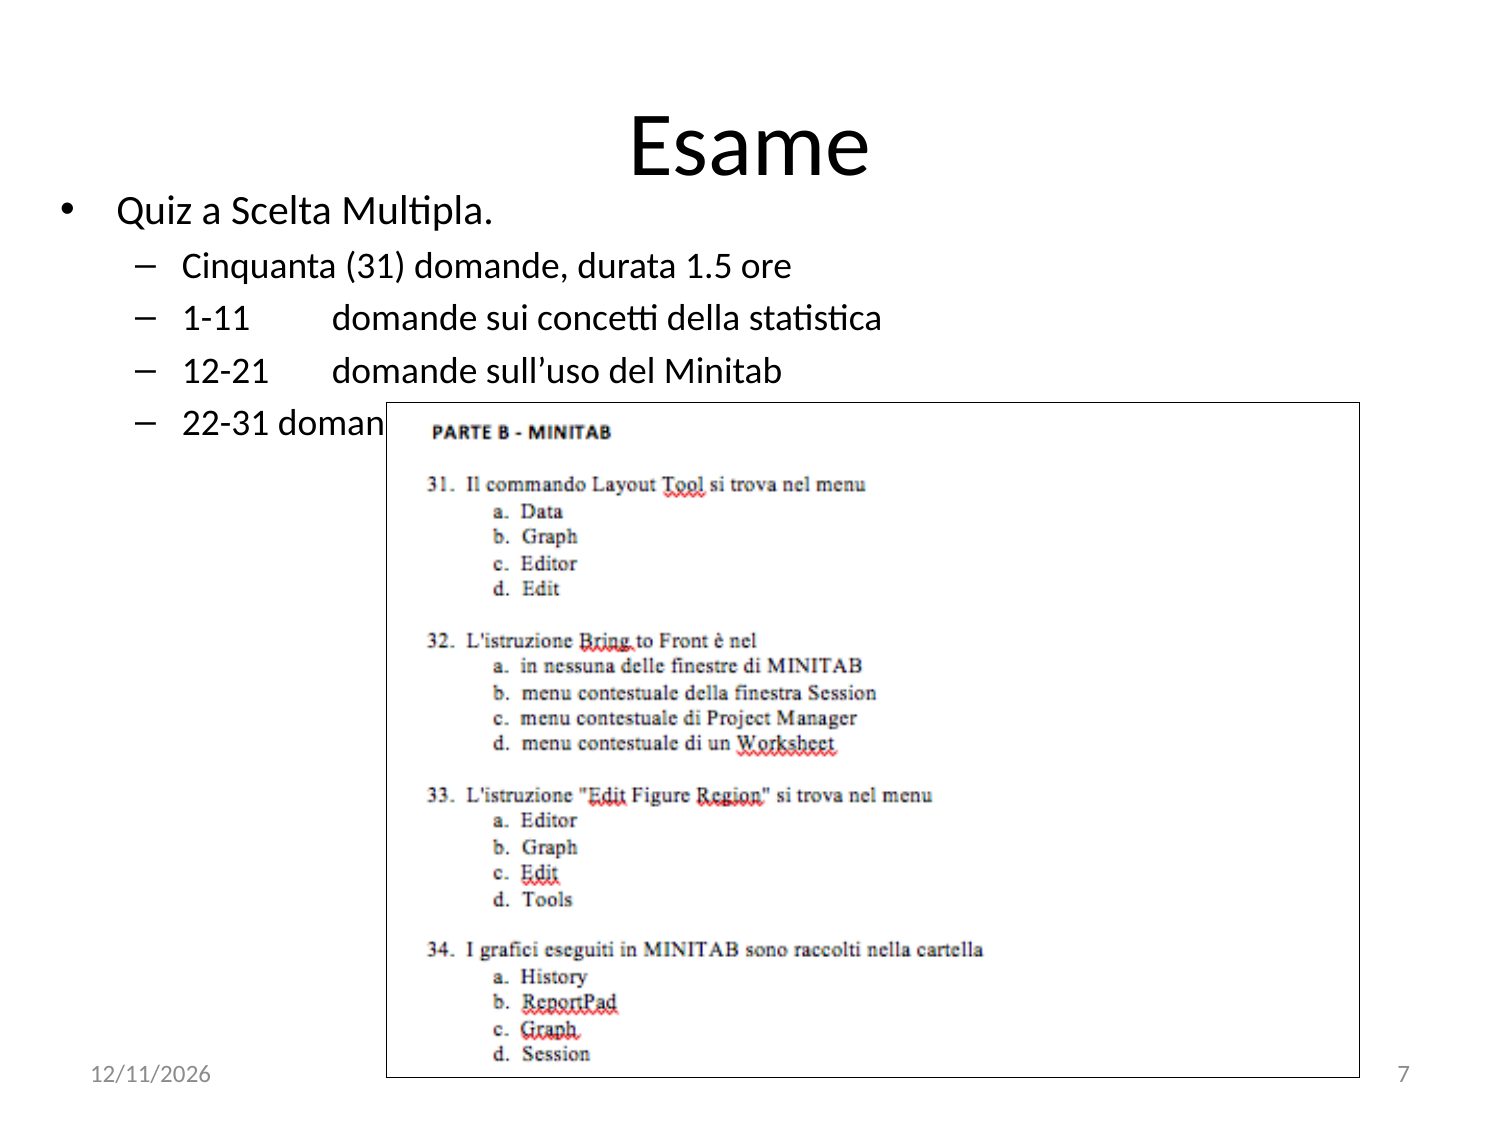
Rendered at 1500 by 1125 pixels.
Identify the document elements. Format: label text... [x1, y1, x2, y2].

picture [386, 402, 1360, 1078]
text_box Quiz a Scelta Multipla. Cinquanta (31) domande, durata 1.5 ore 1-11 domande sui concetti della statistica 12-21 domande sull’uso del Minitab 22-31 domande sull’esito di Analisi dei DS utilizzati a lezione [45, 175, 1396, 476]
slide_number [75, 1042, 425, 1103]
slide_number 7 [1074, 1042, 1425, 1103]
title Esame [75, 45, 1425, 233]
